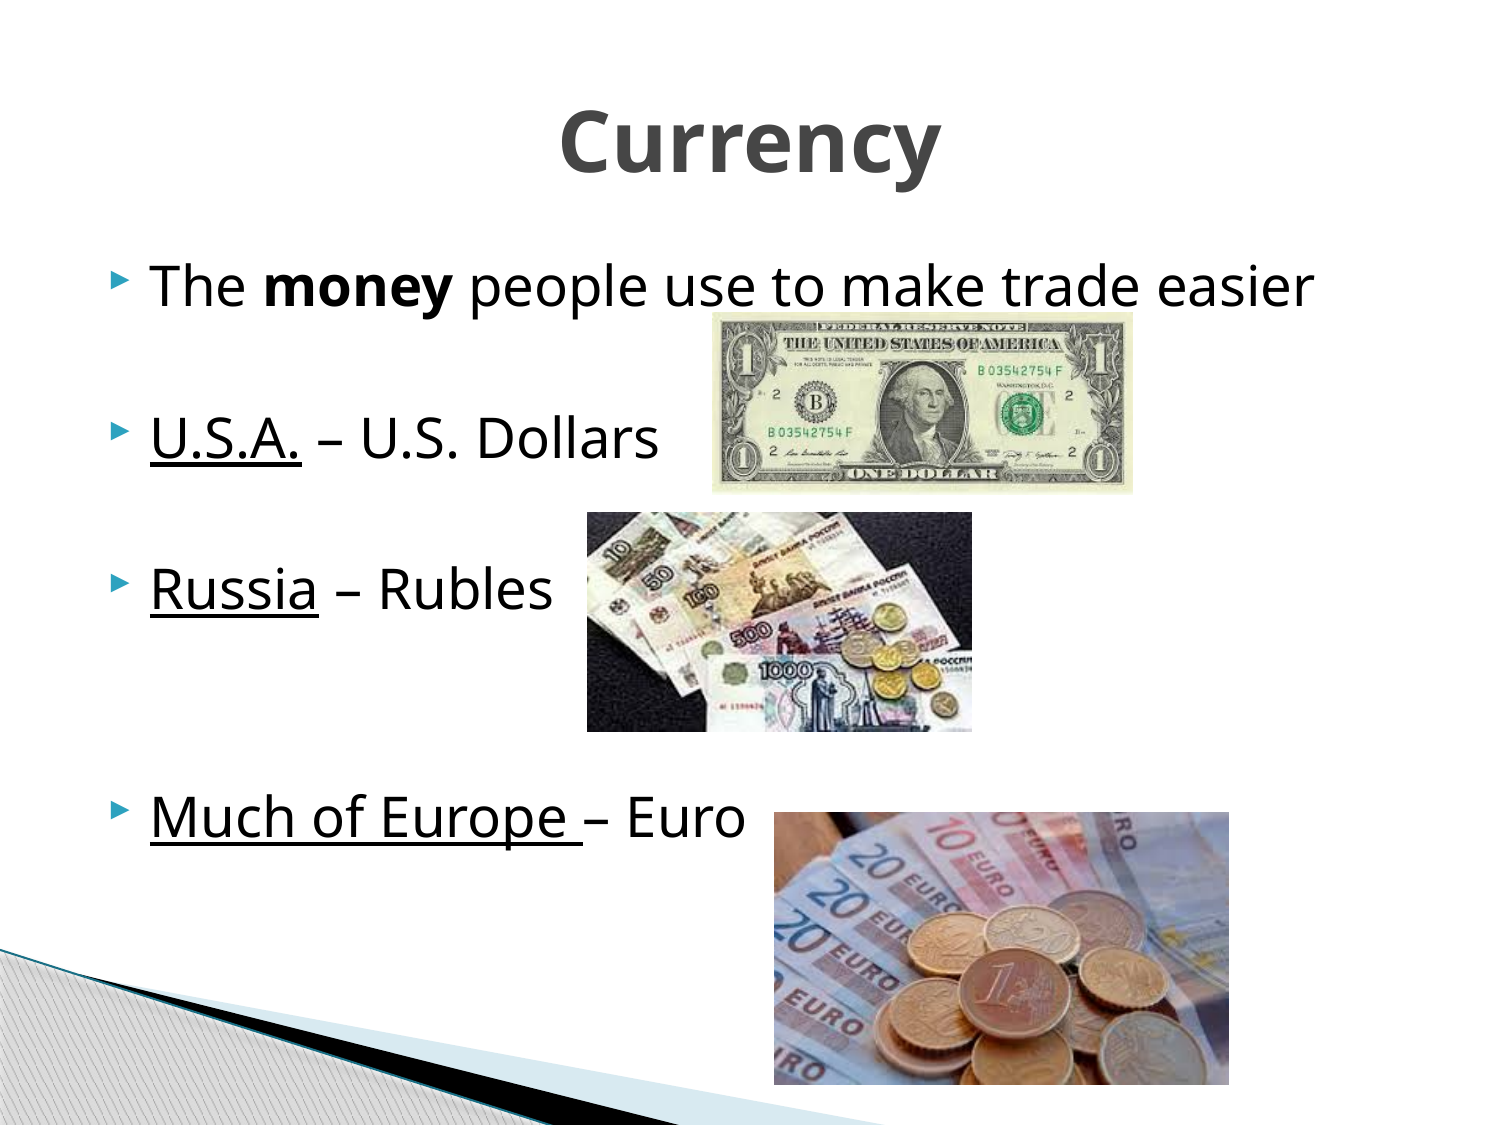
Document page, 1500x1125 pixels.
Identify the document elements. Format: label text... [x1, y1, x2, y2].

picture [587, 512, 973, 732]
picture [774, 812, 1229, 1085]
title Currency [75, 45, 1425, 233]
picture [712, 312, 1134, 496]
list The money people use to make trade easier U.S.A. – U.S. Dollars Russia – Rubles Much of Europe – Euro [75, 243, 1425, 986]
